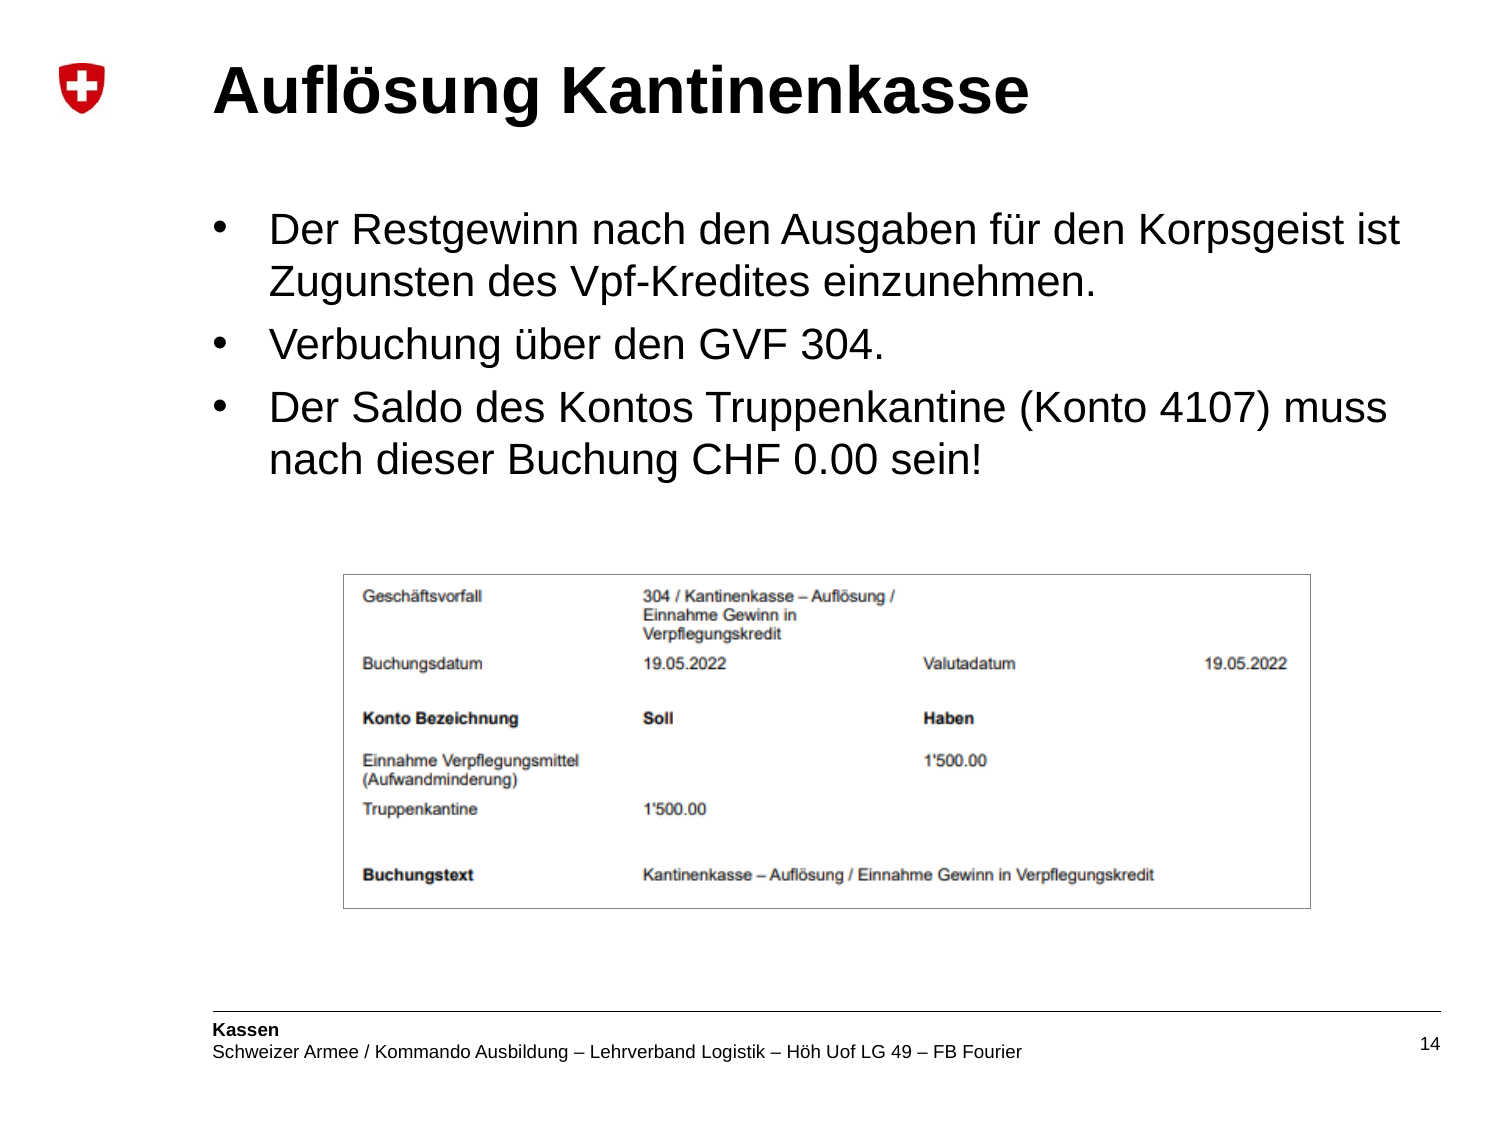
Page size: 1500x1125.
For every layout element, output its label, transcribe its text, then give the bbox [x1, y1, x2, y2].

title Auflösung Kantinenkasse [212, 46, 1442, 192]
list Der Restgewinn nach den Ausgaben für den Korpsgeist ist Zugunsten des Vpf-Kredites einzunehmen. Verbuchung über den GVF 304. Der Saldo des Kontos Truppenkantine (Konto 4107) muss nach dieser Buchung CHF 0.00 sein! [212, 200, 1441, 1004]
picture [59, 63, 105, 114]
picture [342, 573, 1311, 909]
